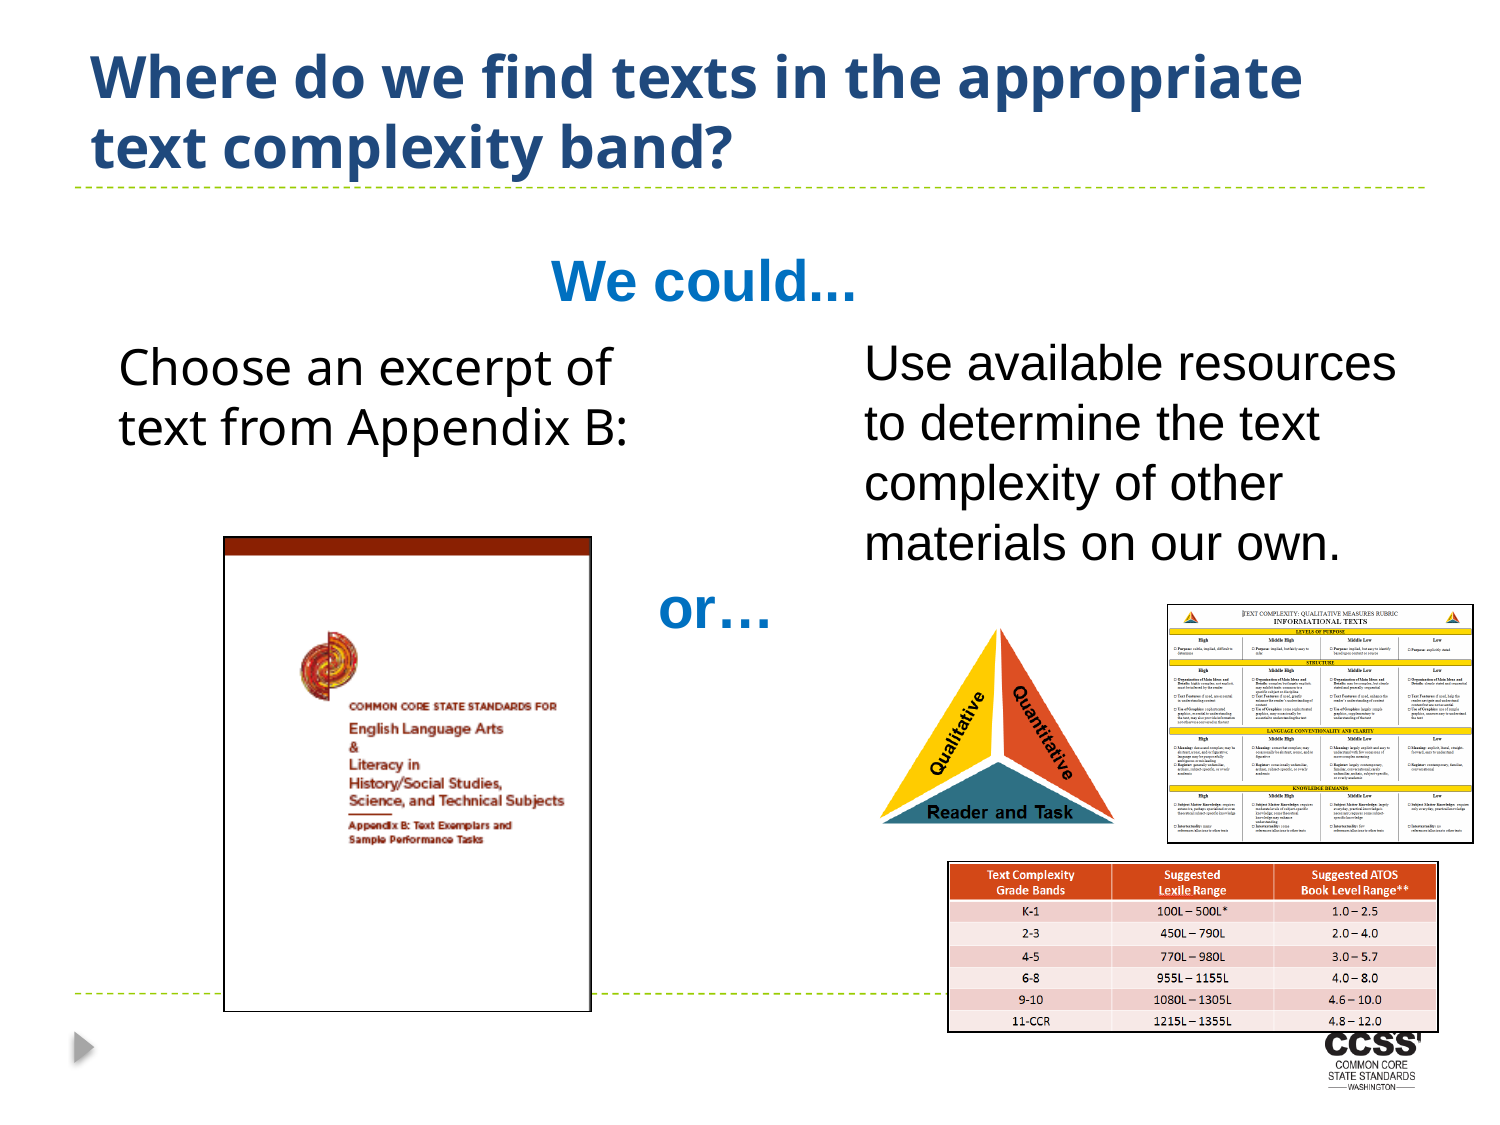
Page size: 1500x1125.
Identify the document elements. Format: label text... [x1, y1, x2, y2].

picture [948, 862, 1438, 1032]
text_box We could... [466, 235, 942, 321]
text_box or… [624, 562, 793, 648]
list Choose an excerpt of text from Appendix B: [103, 328, 675, 511]
picture [871, 614, 1122, 834]
text_box Use available resources to determine the text complexity of other materials on our own. [793, 323, 1438, 699]
picture [224, 537, 591, 1012]
title Where do we find texts in the appropriate text complexity band? [75, 37, 1425, 188]
picture [1167, 605, 1473, 843]
picture [1325, 1033, 1425, 1090]
